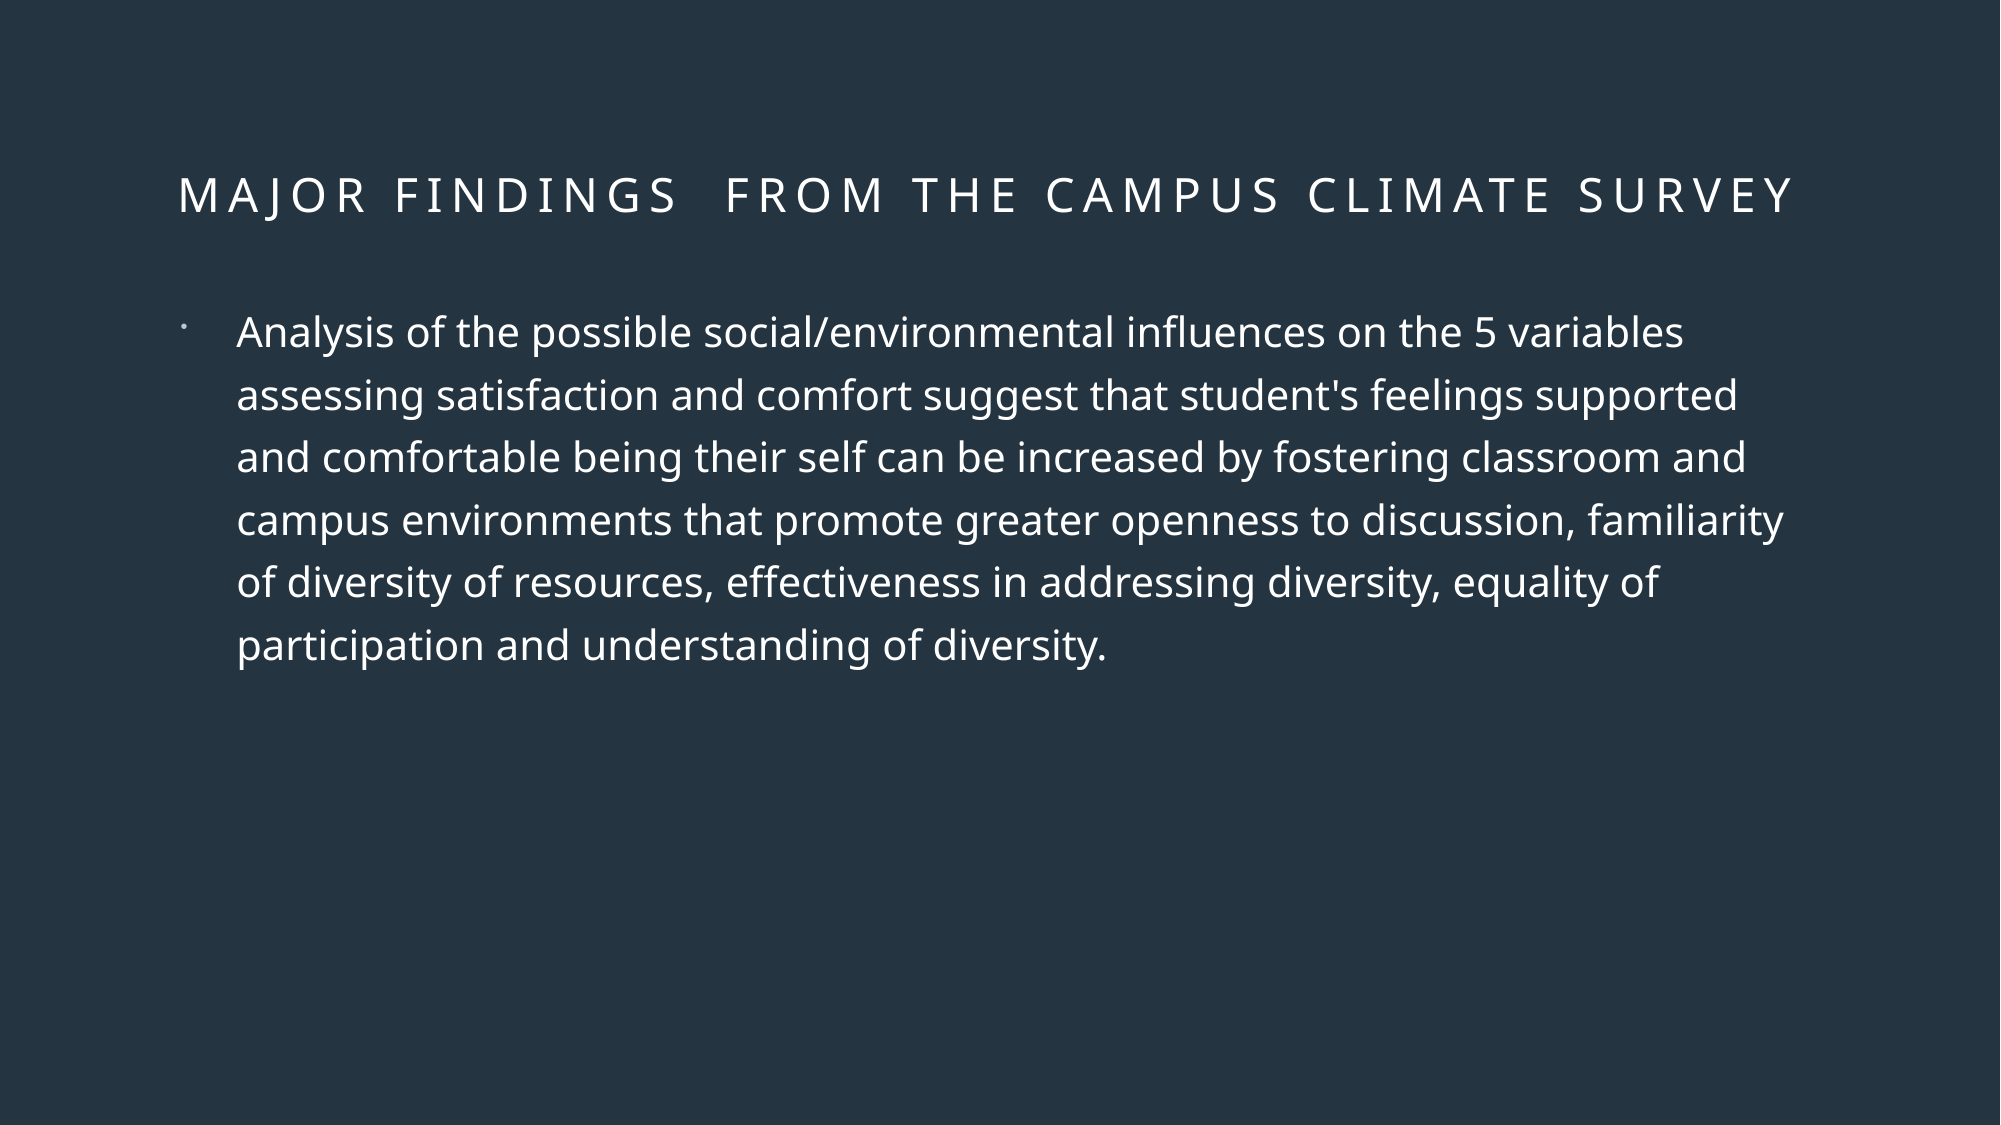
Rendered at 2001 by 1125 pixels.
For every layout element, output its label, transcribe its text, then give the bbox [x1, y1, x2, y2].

title Major Findings From the Campus Climate Survey [177, 165, 1822, 274]
list Analysis of the possible social/environmental influences on the 5 variables assessing satisfaction and comfort suggest that student's feelings supported and comfortable being their self can be increased by fostering classroom and campus environments that promote greater openness to discussion, familiarity of diversity of resources, effectiveness in addressing diversity, equality of participation and understanding of diversity. [177, 293, 1822, 947]
